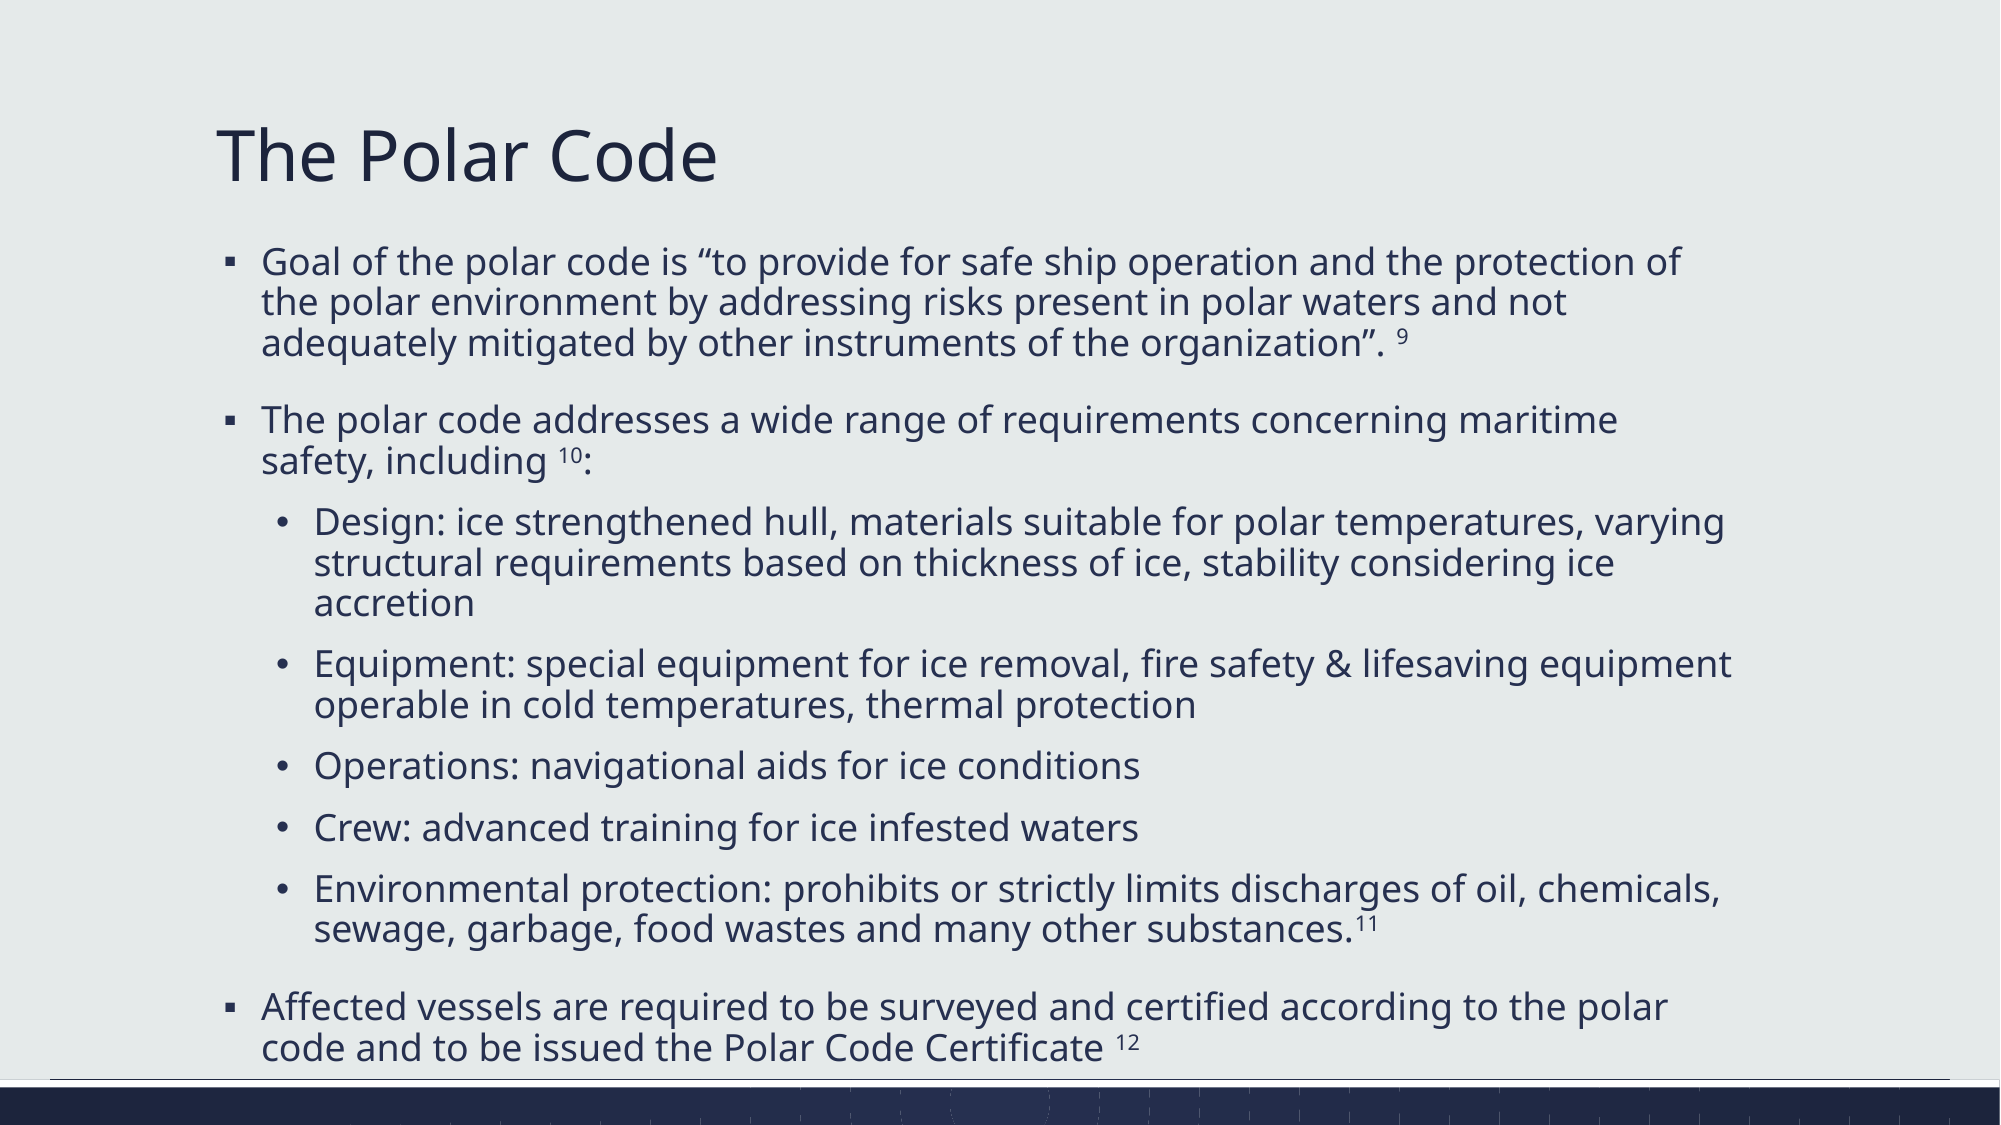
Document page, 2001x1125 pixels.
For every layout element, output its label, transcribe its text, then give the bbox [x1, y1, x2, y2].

list Goal of the polar code is “to provide for safe ship operation and the protection of the polar environment by addressing risks present in polar waters and not adequately mitigated by other instruments of the organization”. 9 The polar code addresses a wide range of requirements concerning maritime safety, including 10: Design: ice strengthened hull, materials suitable for polar temperatures, varying structural requirements based on thickness of ice, stability considering ice accretion Equipment: special equipment for ice removal, fire safety & lifesaving equipment operable in cold temperatures, thermal protection Operations: navigational aids for ice conditions Crew: advanced training for ice infested waters Environmental protection: prohibits or strictly limits discharges of oil, chemicals, sewage, garbage, food wastes and many other substances.11 Affected vessels are required to be surveyed and certified according to the polar code and to be issued the Polar Code Certificate 12 [201, 235, 1760, 912]
title The Polar Code [201, 1, 1761, 204]
